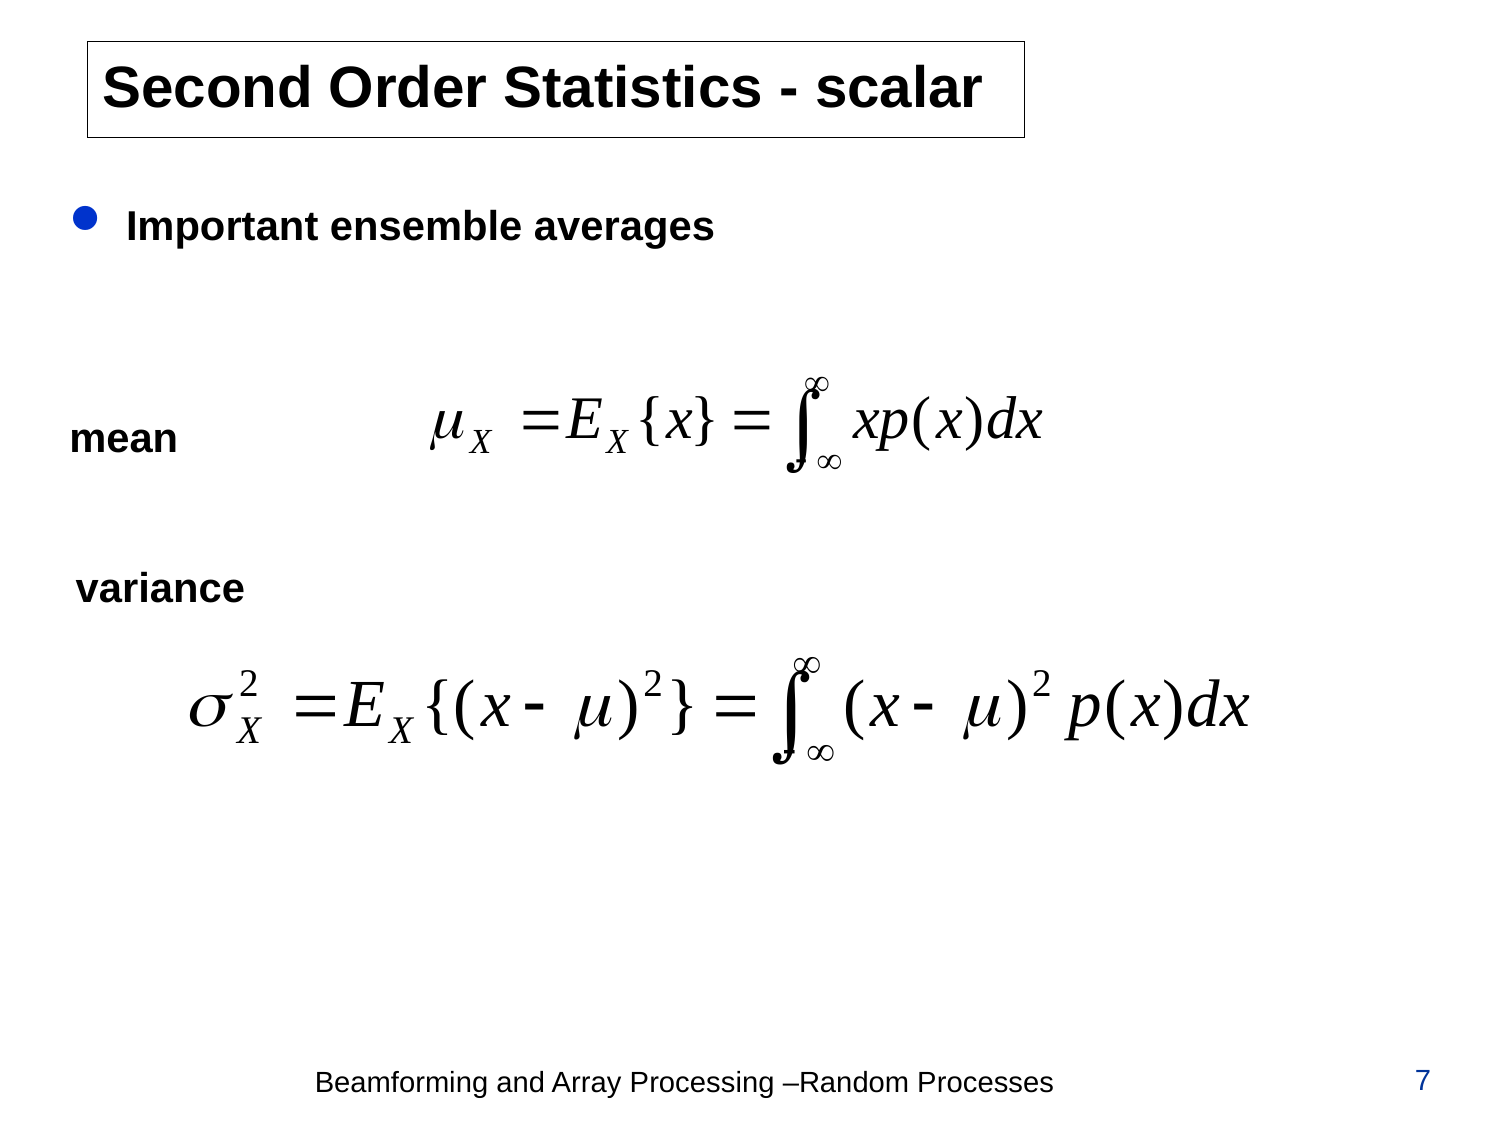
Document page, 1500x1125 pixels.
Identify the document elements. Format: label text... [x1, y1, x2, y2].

text_box mean [54, 393, 413, 459]
title Second Order Statistics - scalar [87, 41, 1025, 138]
slide_number 7 [1207, 1055, 1447, 1102]
text_box variance [60, 543, 419, 632]
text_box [179, 630, 1263, 778]
list Important ensemble averages [54, 181, 738, 263]
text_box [418, 352, 1057, 485]
